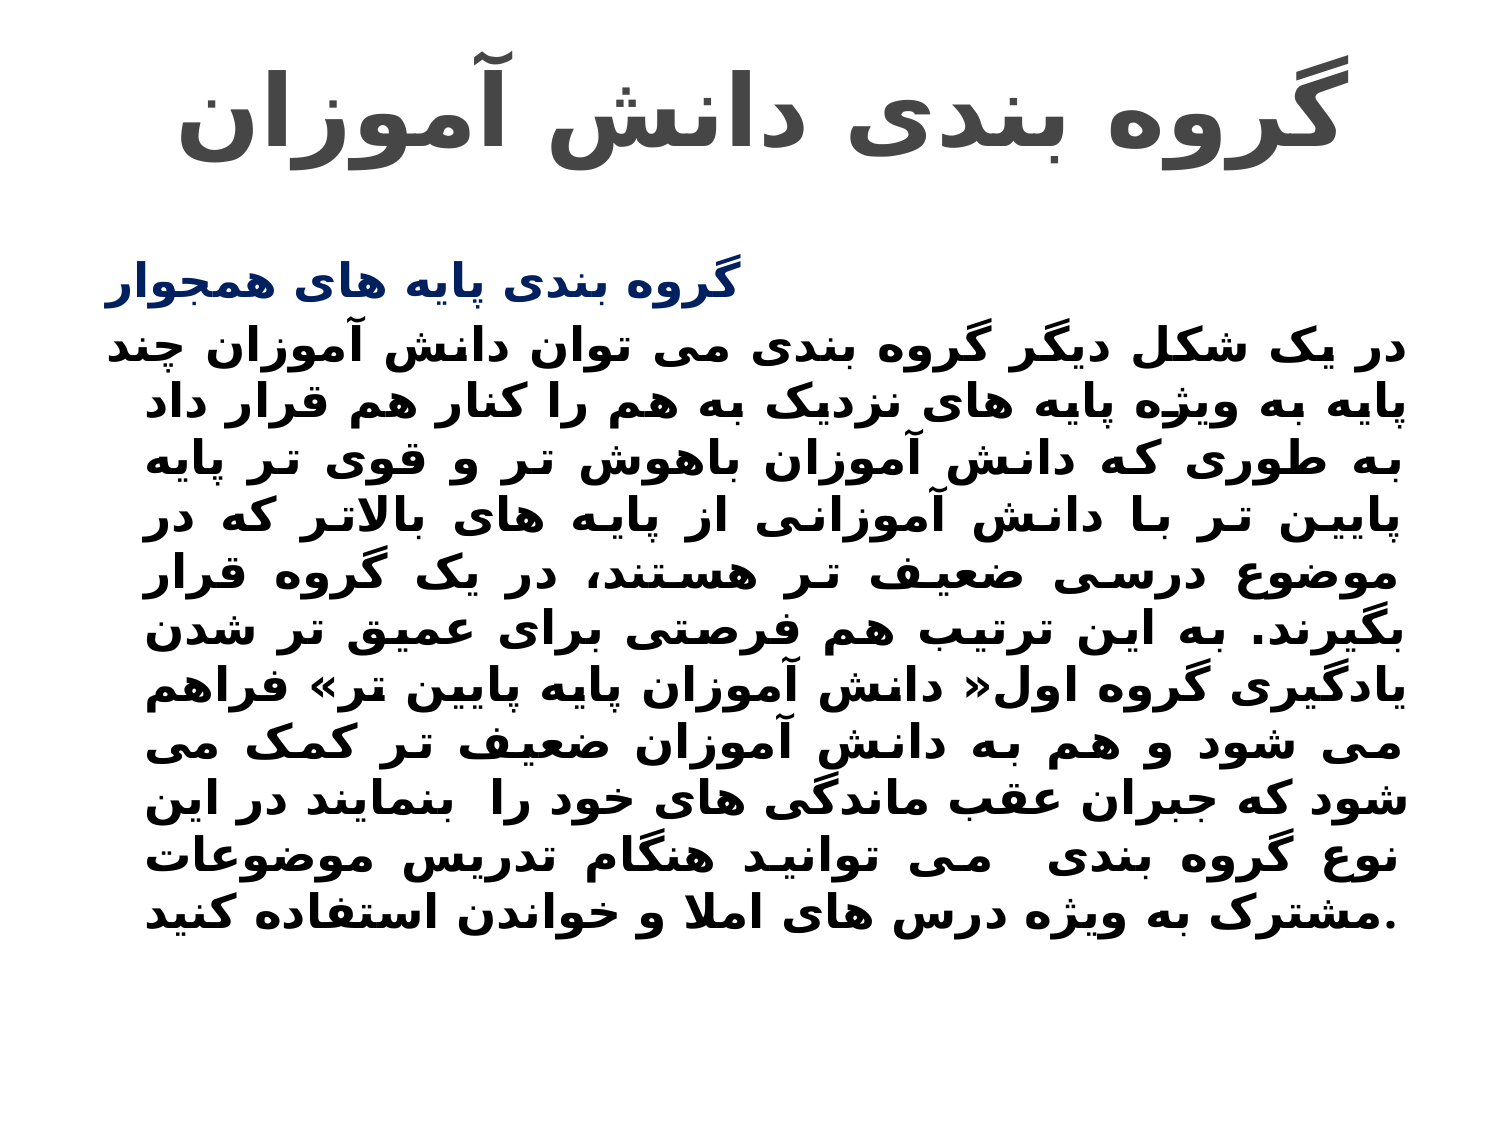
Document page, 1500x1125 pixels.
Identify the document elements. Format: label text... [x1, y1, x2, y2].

title گروه بندی دانش آموزان [50, 37, 1475, 175]
list گروه بندی پایه های همجوار در یک شکل دیگر گروه بندی می توان دانش آموزان چند پایه به ویژه پایه های نزدیک به هم را کنار هم قرار داد به طوری که دانش آموزان باهوش تر و قوی تر پایه پایین تر با دانش آموزانی از پایه های بالاتر که در موضوع درسی ضعیف تر هستند، در یک گروه قرار بگیرند. به این ترتیب هم فرصتی برای عمیق تر شدن یادگیری گروه اول« دانش آموزان پایه پایین تر» فراهم می شود و هم به دانش آموزان ضعیف تر کمک می شود که جبران عقب ماندگی های خود را بنمایند در این نوع گروه بندی می توانید هنگام تدریس موضوعات مشترک به ویژه درس های املا و خواندن استفاده کنید. [75, 243, 1425, 986]
